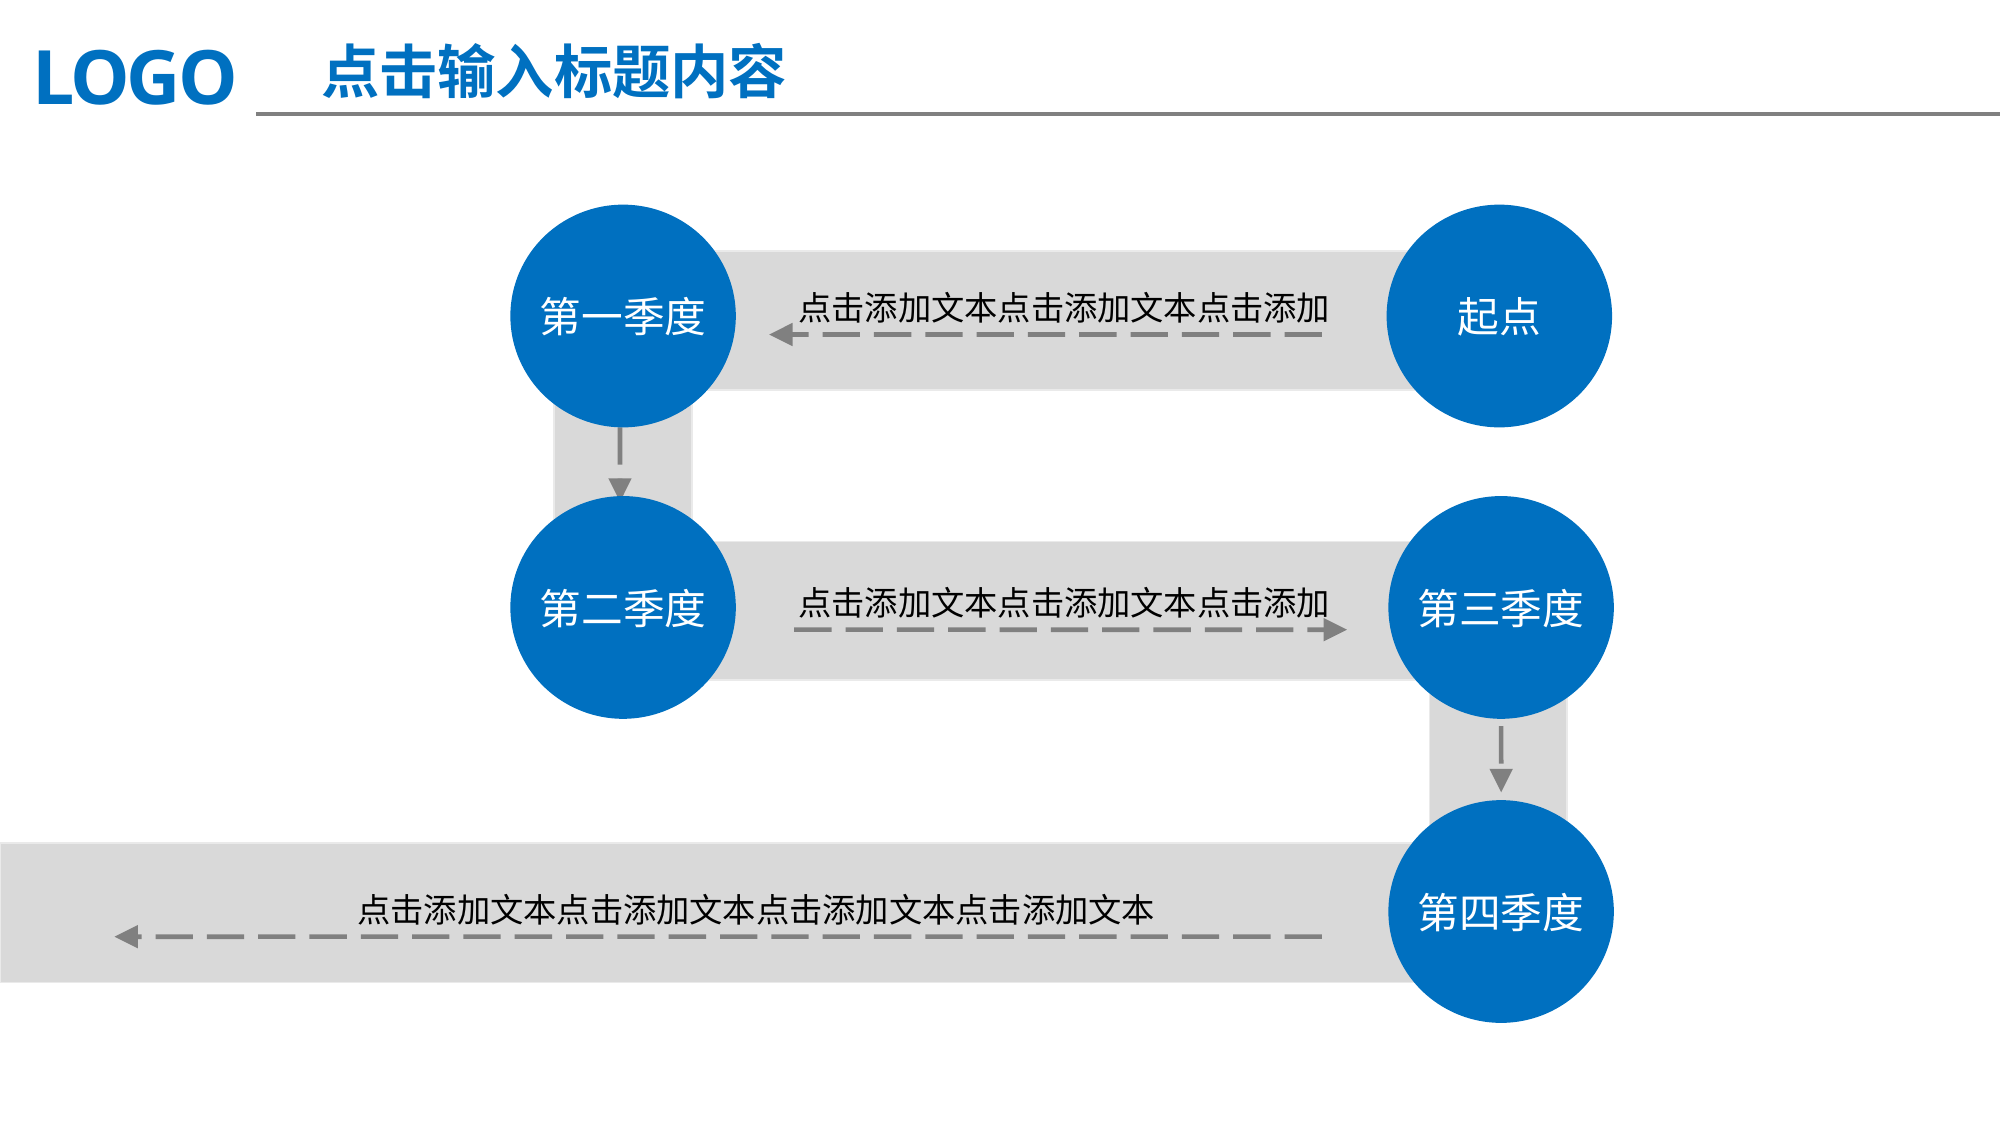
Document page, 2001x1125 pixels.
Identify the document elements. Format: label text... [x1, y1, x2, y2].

text_box [769, 332, 797, 345]
text_box 第四季度 [1388, 800, 1614, 1023]
text_box 点击添加文本点击添加文本点击添加 [773, 259, 1356, 334]
text_box [0, 843, 1413, 983]
text_box [1429, 694, 1568, 825]
text_box 第三季度 [1388, 496, 1614, 719]
text_box [114, 926, 149, 948]
text_box [1490, 761, 1512, 793]
text_box 起点 [1386, 204, 1613, 428]
text_box [609, 479, 631, 496]
text_box 点击添加文本点击添加文本点击添加文本点击添加文本 [190, 861, 1322, 937]
text_box [708, 250, 1415, 391]
text_box 点击输入标题内容 [284, 28, 824, 113]
text_box 第二季度 [510, 496, 736, 719]
text_box [710, 541, 1414, 680]
text_box [554, 405, 693, 519]
text_box 第一季度 [510, 204, 736, 428]
text_box 点击添加文本点击添加文本点击添加 [773, 554, 1356, 630]
text_box [1319, 630, 1347, 641]
